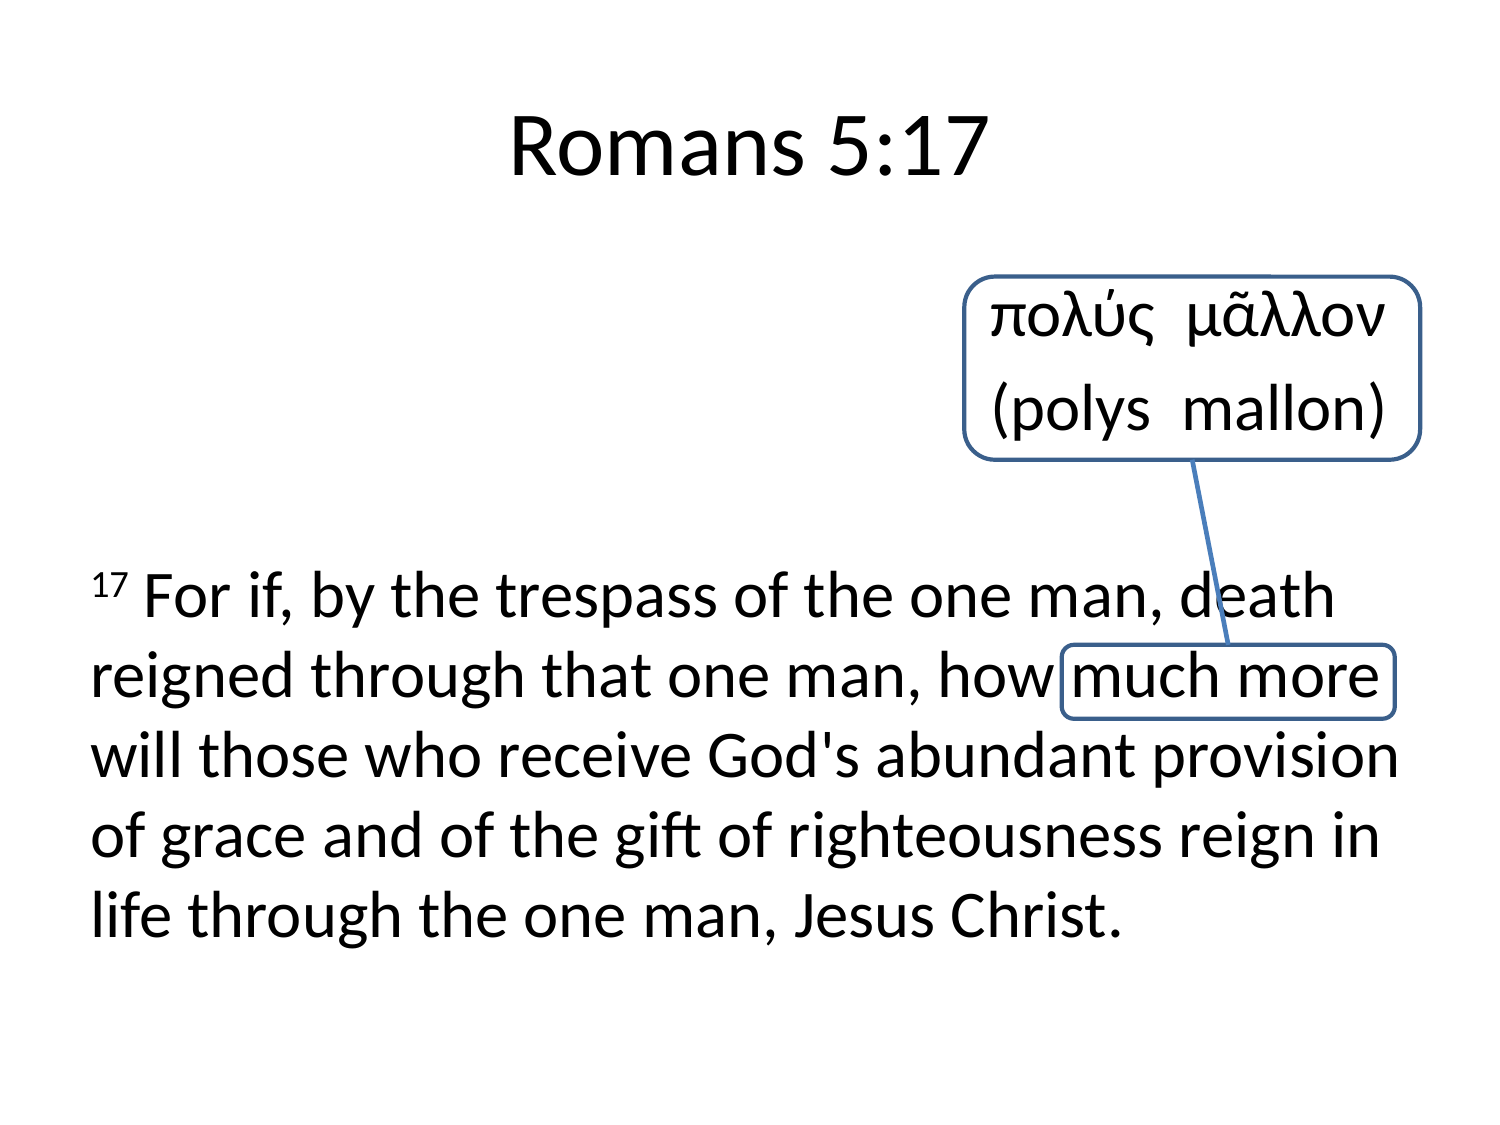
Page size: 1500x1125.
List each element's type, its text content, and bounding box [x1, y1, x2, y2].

text_box [1059, 642, 1397, 721]
text_box [962, 274, 1423, 462]
title Romans 5:17 [75, 45, 1425, 233]
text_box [1191, 459, 1229, 645]
list πολύς μᾶλλον (polys mallon) 17 For if, by the trespass of the one man, death reigned through that one man, how much more will those who receive God's abundant provision of grace and of the gift of righteousness reign in life through the one man, Jesus Christ. [75, 262, 1425, 1005]
